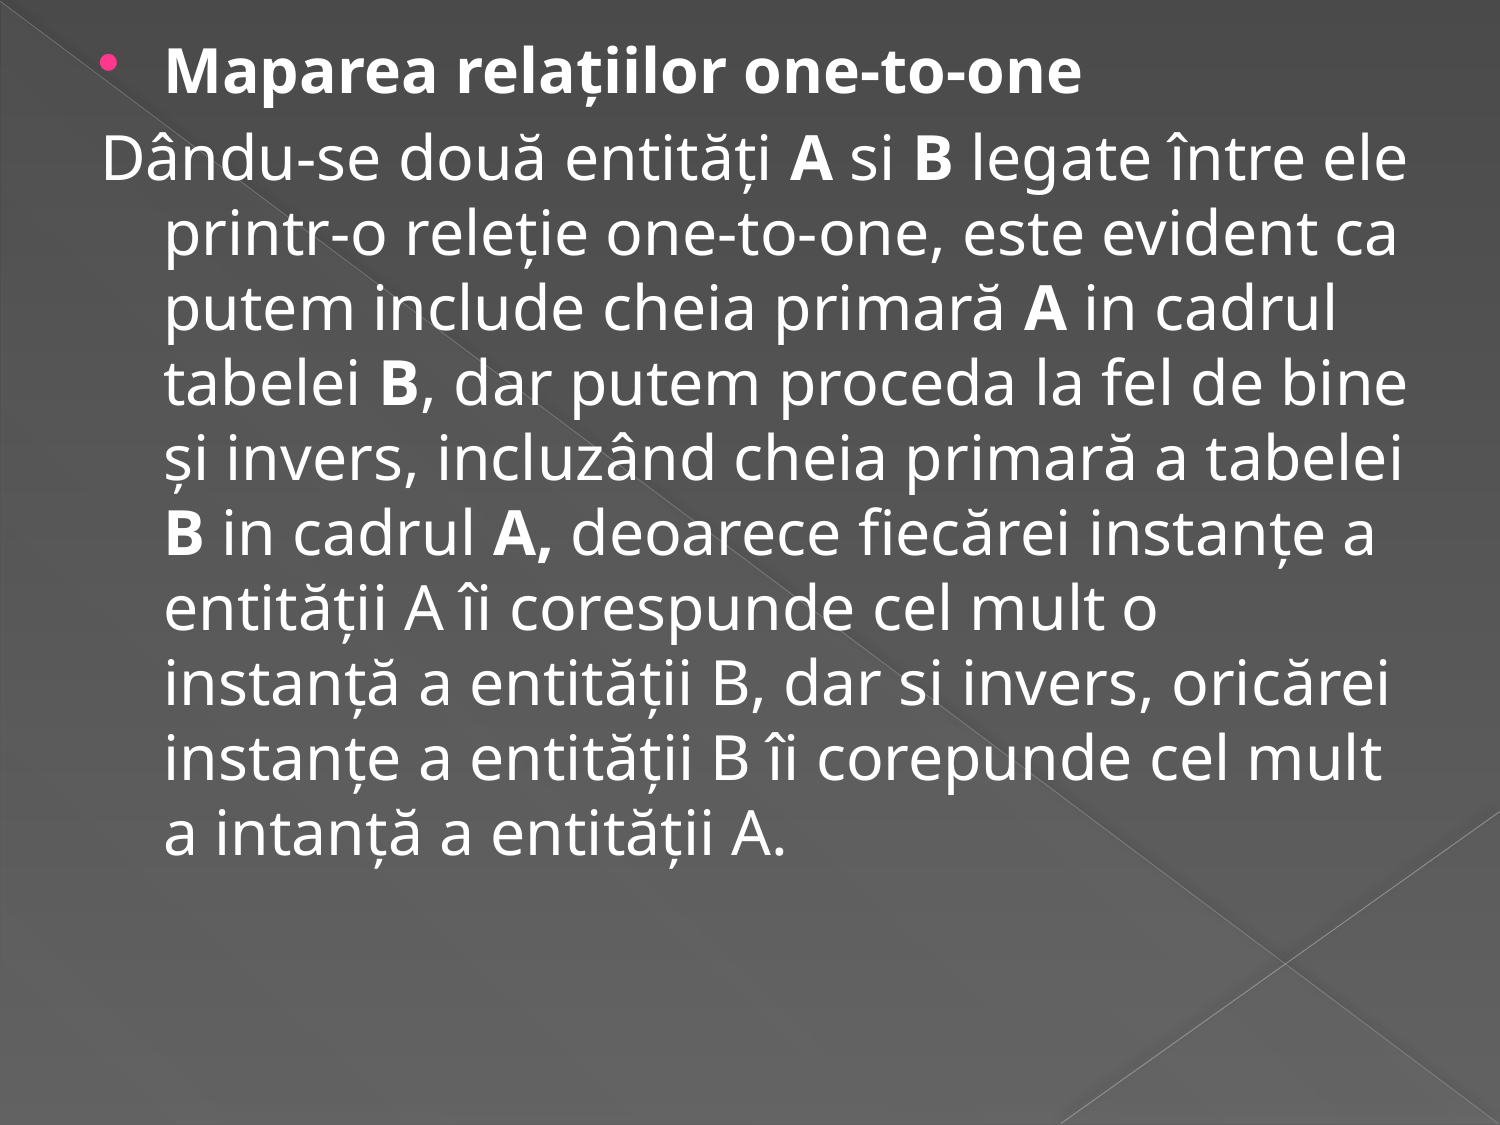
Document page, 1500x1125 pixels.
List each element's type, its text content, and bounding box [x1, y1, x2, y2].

list Maparea relaţiilor one-to-one Dându-se două entităţi A si B legate între ele printr-o releţie one-to-one, este evident ca putem include cheia primară A in cadrul tabelei B, dar putem proceda la fel de bine şi invers, incluzând cheia primară a tabelei B in cadrul A, deoarece fiecărei instanţe a entităţii A îi corespunde cel mult o instanţă a entităţii B, dar si invers, oricărei instanţe a entităţii B îi corepunde cel mult a intanţă a entităţii A. [75, 23, 1425, 1005]
